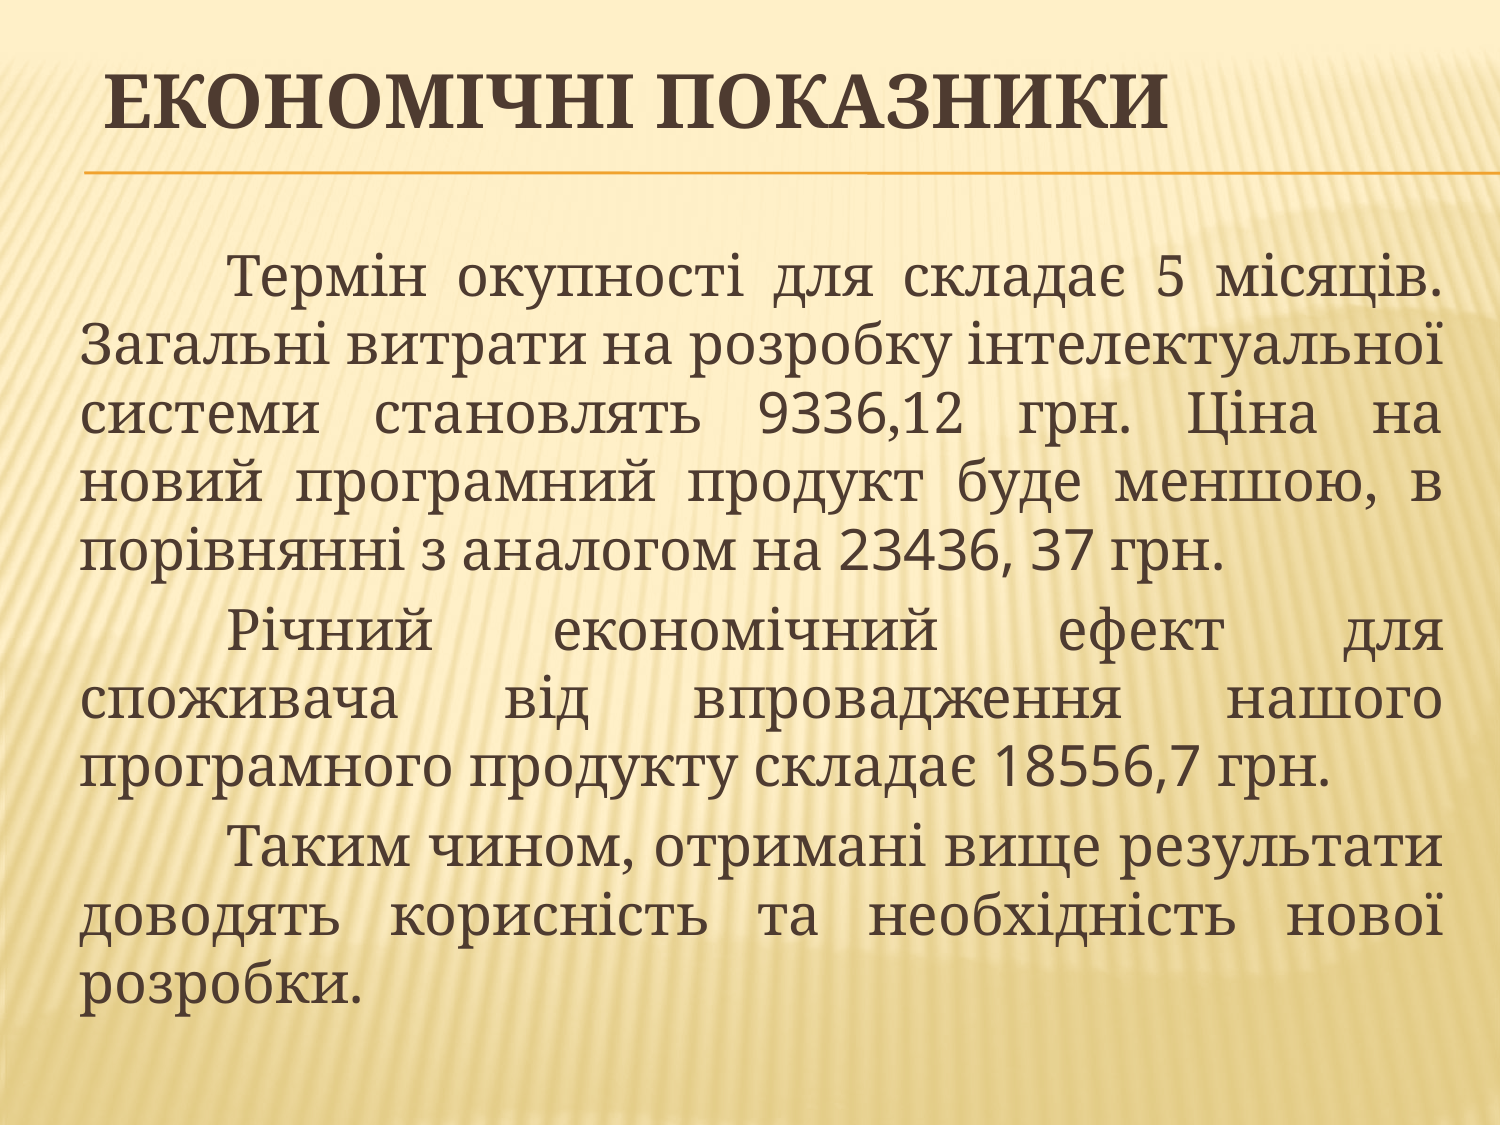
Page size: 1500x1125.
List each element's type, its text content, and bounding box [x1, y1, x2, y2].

list Термін окупності для складає 5 місяців. Загальні витрати на розробку інтелектуальної системи становлять 9336,12 грн. Ціна на новий програмний продукт буде меншою, в порівнянні з аналогом на 23436, 37 грн. Річний економічний ефект для споживача від впровадження нашого програмного продукту складає 18556,7 грн. Таким чином, отримані вище результати доводять корисність та необхідність нової розробки. [64, 231, 1459, 1035]
title Економічні показники [88, 5, 1439, 193]
